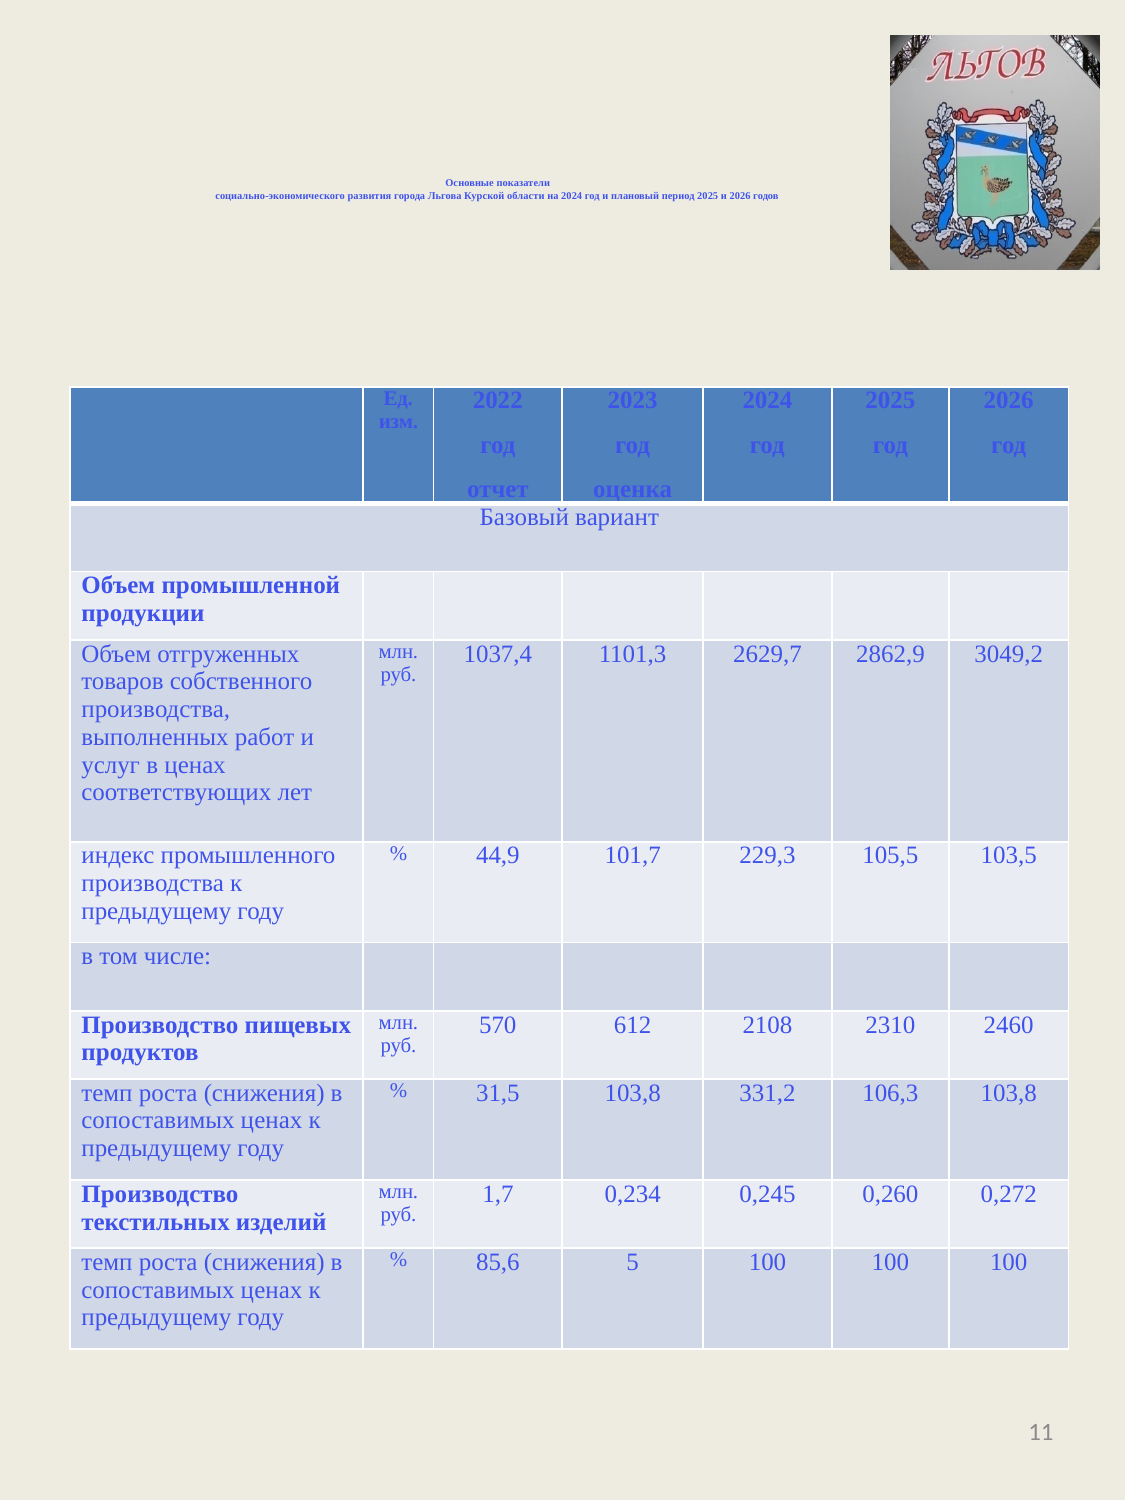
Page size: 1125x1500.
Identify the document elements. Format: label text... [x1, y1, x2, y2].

table_cell % [364, 1080, 433, 1179]
table_cell 105,5 [833, 843, 948, 942]
table_cell 1,7 [434, 1181, 561, 1247]
table_cell [434, 572, 561, 639]
table_cell 229,3 [704, 843, 831, 942]
table_cell 0,234 [563, 1181, 702, 1247]
table_cell [704, 943, 831, 1010]
table_cell 331,2 [704, 1080, 831, 1179]
table_header 2026 год [950, 388, 1068, 501]
table_cell 100 [704, 1249, 831, 1348]
table_cell Производство текстильных изделий [71, 1181, 362, 1247]
table_header [71, 388, 362, 501]
table_header 2025 год [833, 388, 948, 501]
table_cell 0,245 [704, 1181, 831, 1247]
table_cell [364, 943, 433, 1010]
table_cell 100 [950, 1249, 1068, 1348]
table_cell % [364, 843, 433, 942]
table_cell [364, 572, 433, 639]
table_cell [950, 943, 1068, 1010]
table_header Ед. изм. [364, 388, 433, 501]
table_cell 106,3 [833, 1080, 948, 1179]
table_header 2022 год отчет [434, 388, 561, 501]
table_cell Объем промышленной продукции [71, 572, 362, 639]
table_cell Базовый вариант [71, 506, 1068, 571]
table_cell Объем отгруженных товаров собственного производства, выполненных работ и услуг в ценах соответствующих лет [71, 641, 362, 841]
table_cell [563, 943, 702, 1010]
table_cell 85,6 [434, 1249, 561, 1348]
table_cell [833, 572, 948, 639]
table_cell % [364, 1249, 433, 1348]
table_cell [950, 572, 1068, 639]
table_cell [833, 943, 948, 1010]
table_cell [563, 572, 702, 639]
table_cell индекс промышленного производства к предыдущему году [71, 843, 362, 942]
table_cell 0,260 [833, 1181, 948, 1247]
table_cell 103,5 [950, 843, 1068, 942]
table_cell [704, 572, 831, 639]
table_cell 5 [563, 1249, 702, 1348]
table_cell млн.руб. [364, 641, 433, 841]
table_cell 2310 [833, 1012, 948, 1078]
table_cell 31,5 [434, 1080, 561, 1179]
table_cell 100 [833, 1249, 948, 1348]
table_cell 44,9 [434, 843, 561, 942]
slide_number 11 [806, 1390, 1069, 1471]
table_cell 103,8 [950, 1080, 1068, 1179]
table_header 2024 год [704, 388, 831, 501]
table_cell 570 [434, 1012, 561, 1078]
table_cell 1037,4 [434, 641, 561, 841]
table_cell [434, 943, 561, 1010]
table_cell 0,272 [950, 1181, 1068, 1247]
table_cell 612 [563, 1012, 702, 1078]
table_cell темп роста (снижения) в сопоставимых ценах к предыдущему году [71, 1080, 362, 1179]
table_cell млн.руб. [364, 1181, 433, 1247]
table_cell 2862,9 [833, 641, 948, 841]
table_cell 101,7 [563, 843, 702, 942]
picture [890, 34, 1100, 270]
table_cell Производство пищевых продуктов [71, 1012, 362, 1078]
title Основные показатели социально-экономического развития города Льгова Курской области на 2024 год и плановый период 2025 и 2026 годов [117, 58, 879, 317]
table_cell 2460 [950, 1012, 1068, 1078]
table_header 2023 год оценка [563, 388, 702, 501]
table_cell 1101,3 [563, 641, 702, 841]
table_cell млн.руб. [364, 1012, 433, 1078]
table_cell в том числе: [71, 943, 362, 1010]
table_cell 103,8 [563, 1080, 702, 1179]
table_cell темп роста (снижения) в сопоставимых ценах к предыдущему году [71, 1249, 362, 1348]
table_cell 3049,2 [950, 641, 1068, 841]
table_cell 2629,7 [704, 641, 831, 841]
table_cell 2108 [704, 1012, 831, 1078]
